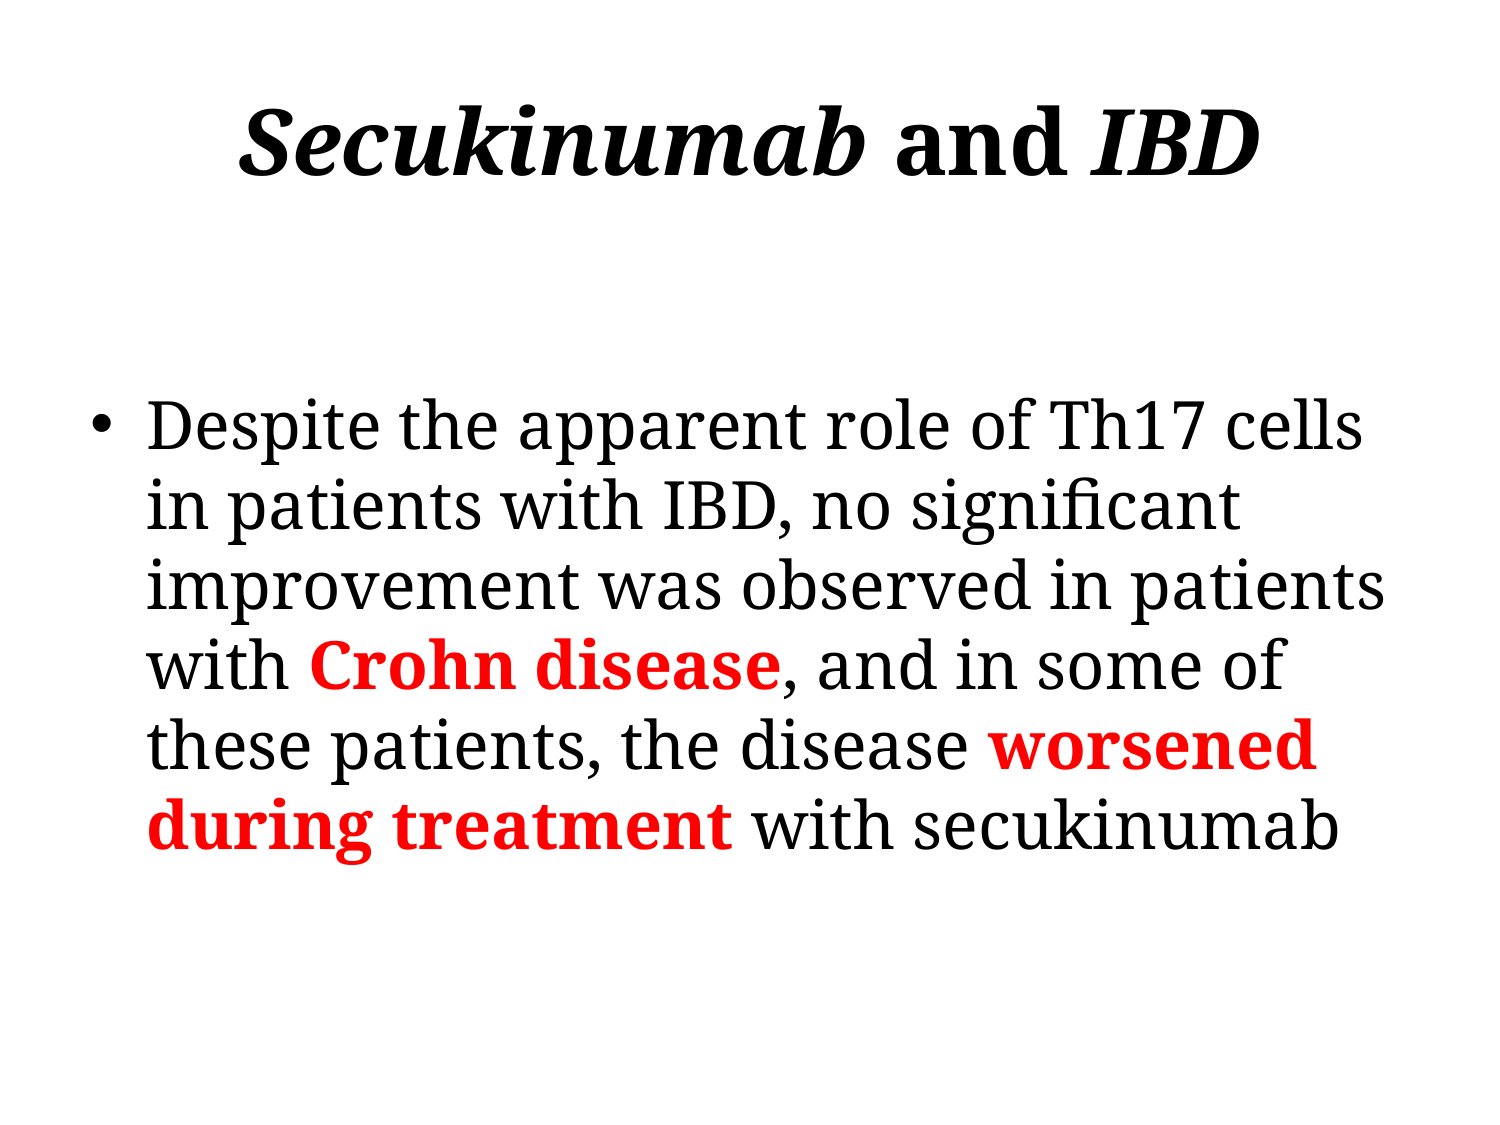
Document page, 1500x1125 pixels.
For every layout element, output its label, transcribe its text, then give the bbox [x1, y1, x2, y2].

list Despite the apparent role of Th17 cells in patients with IBD, no significant improvement was observed in patients with Crohn disease, and in some of these patients, the disease worsened during treatment with secukinumab [75, 375, 1425, 1005]
title Secukinumab and IBD [75, 45, 1425, 233]
